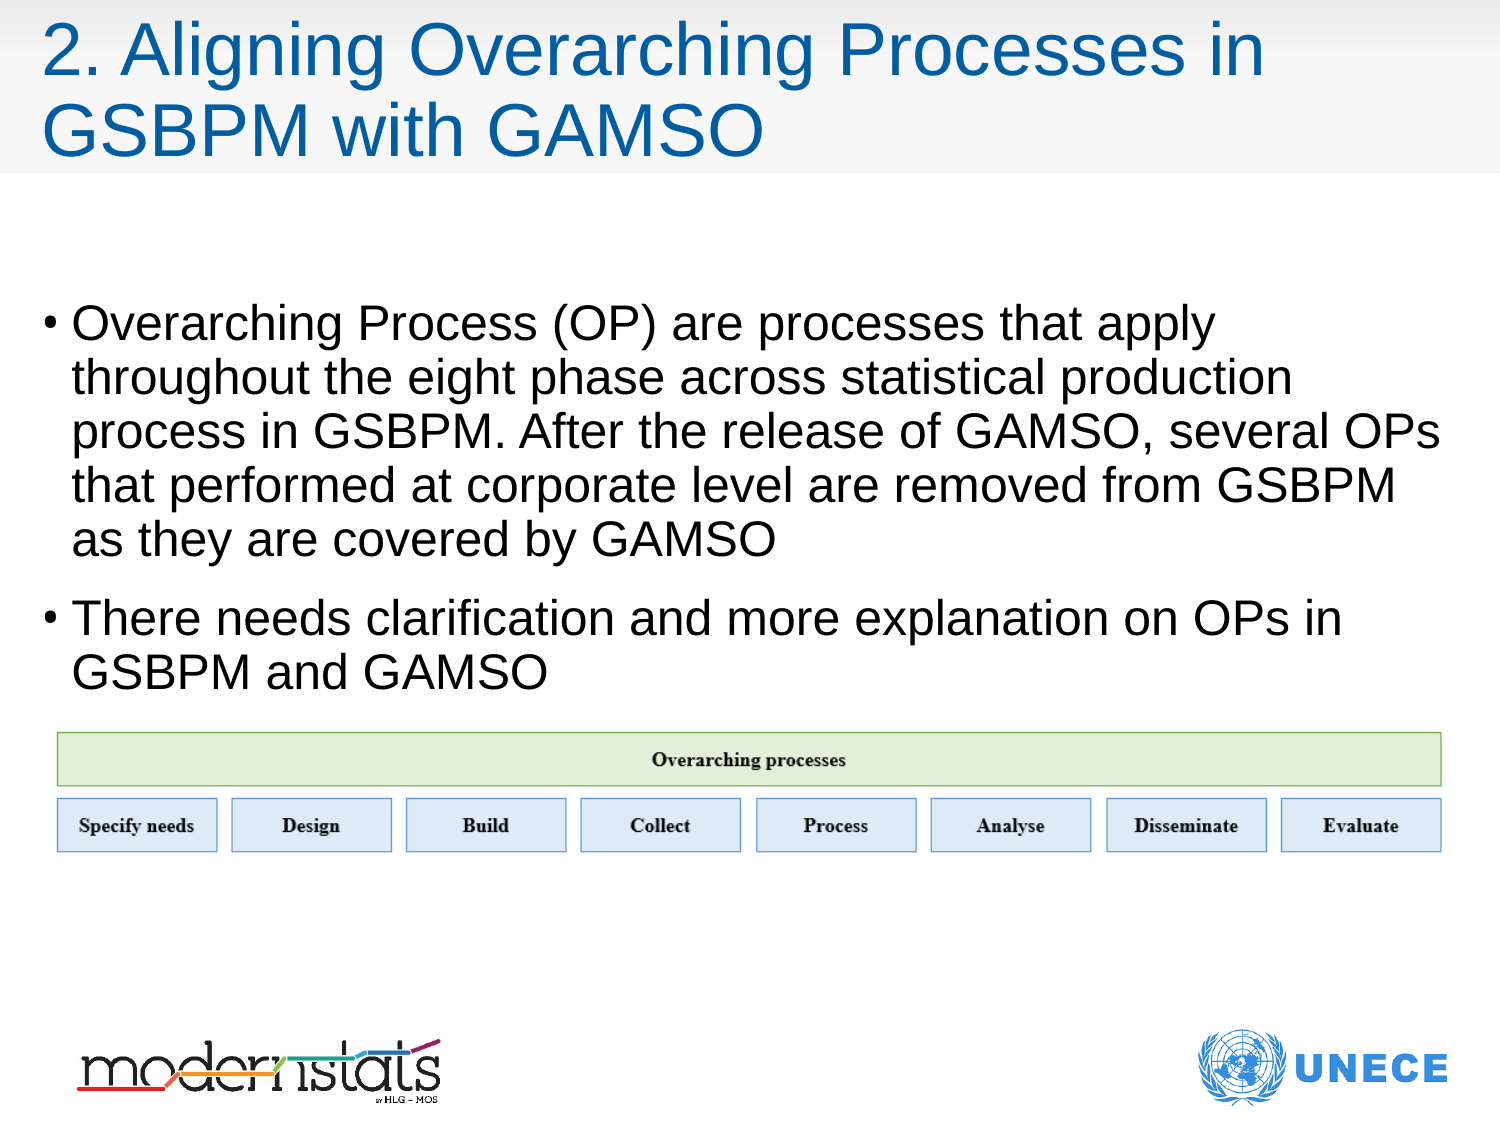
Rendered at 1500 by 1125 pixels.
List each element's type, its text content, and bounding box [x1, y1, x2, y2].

title 2. Aligning Overarching Processes in GSBPM with GAMSO [41, 50, 1459, 173]
picture [1198, 1030, 1447, 1106]
picture [76, 1034, 441, 1106]
picture [52, 727, 1448, 855]
list Overarching Process (OP) are processes that apply throughout the eight phase across statistical production process in GSBPM. After the release of GAMSO, several OPs that performed at corporate level are removed from GSBPM as they are covered by GAMSO There needs clarification and more explanation on OPs in GSBPM and GAMSO [41, 212, 1459, 1030]
